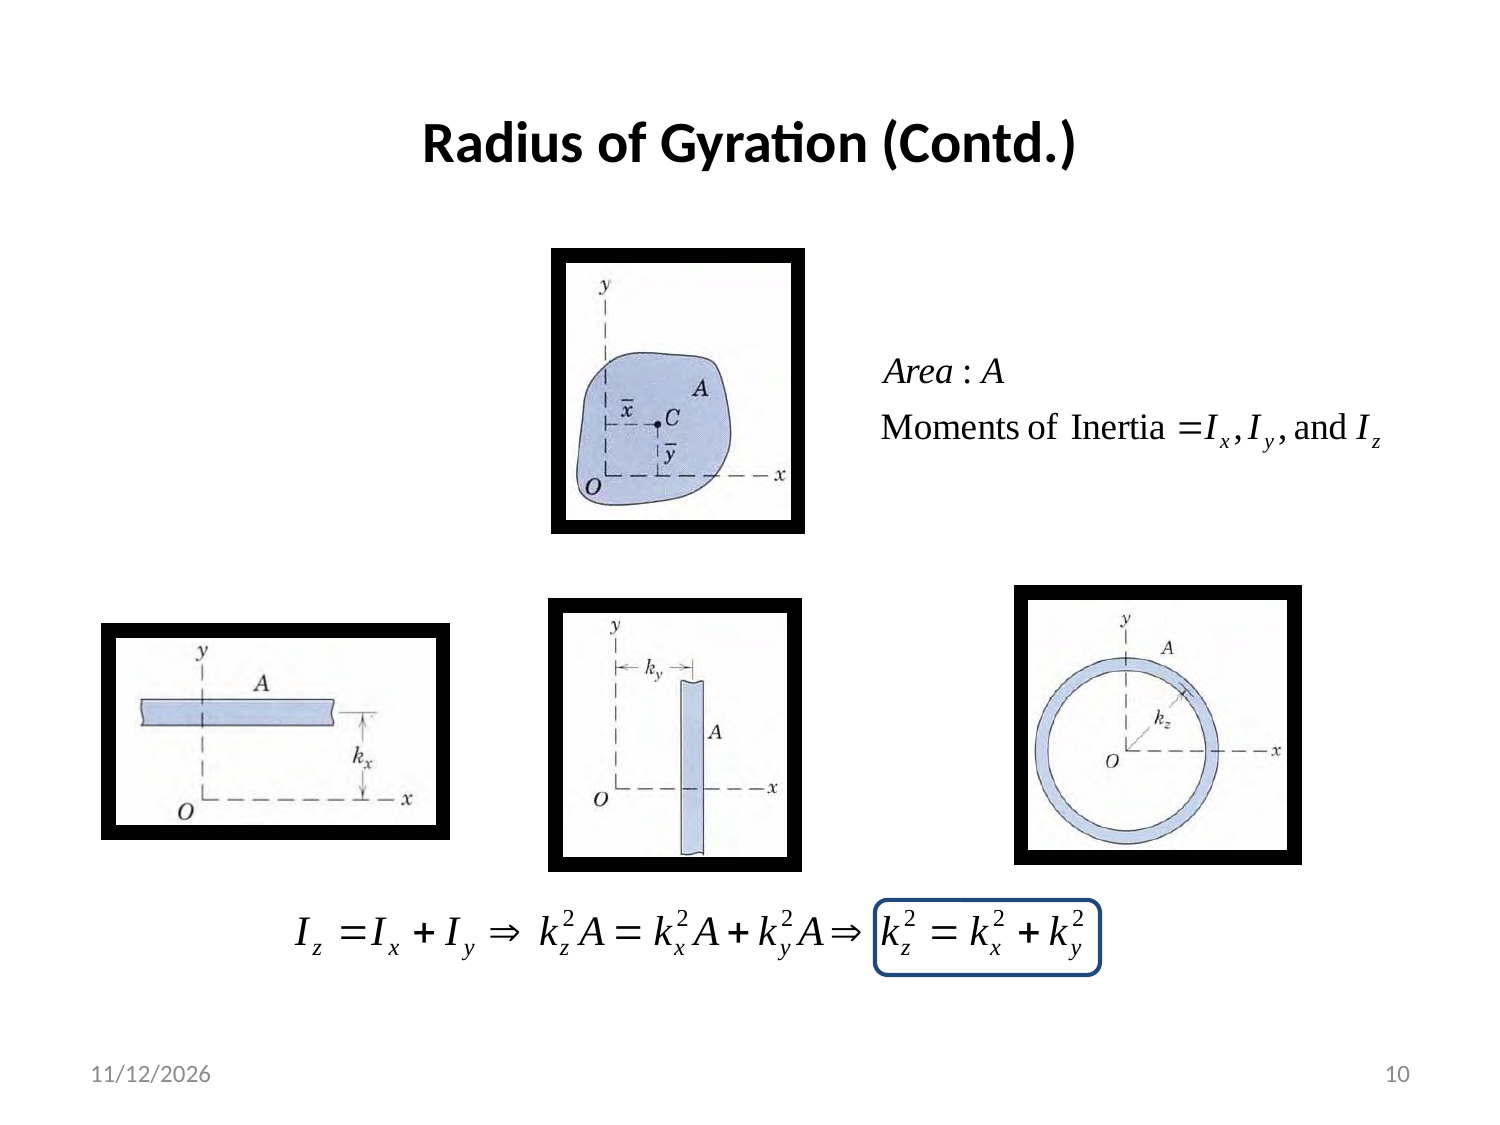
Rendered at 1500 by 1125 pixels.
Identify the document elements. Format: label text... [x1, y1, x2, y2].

slide_number 10 [1074, 1042, 1425, 1103]
text_box [885, 897, 1103, 977]
title Radius of Gyration (Contd.) [75, 45, 1425, 233]
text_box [874, 349, 1389, 462]
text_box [287, 899, 1092, 970]
picture [1027, 599, 1288, 851]
picture [565, 262, 791, 520]
picture [115, 637, 436, 826]
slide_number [75, 1042, 425, 1103]
picture [562, 612, 788, 858]
